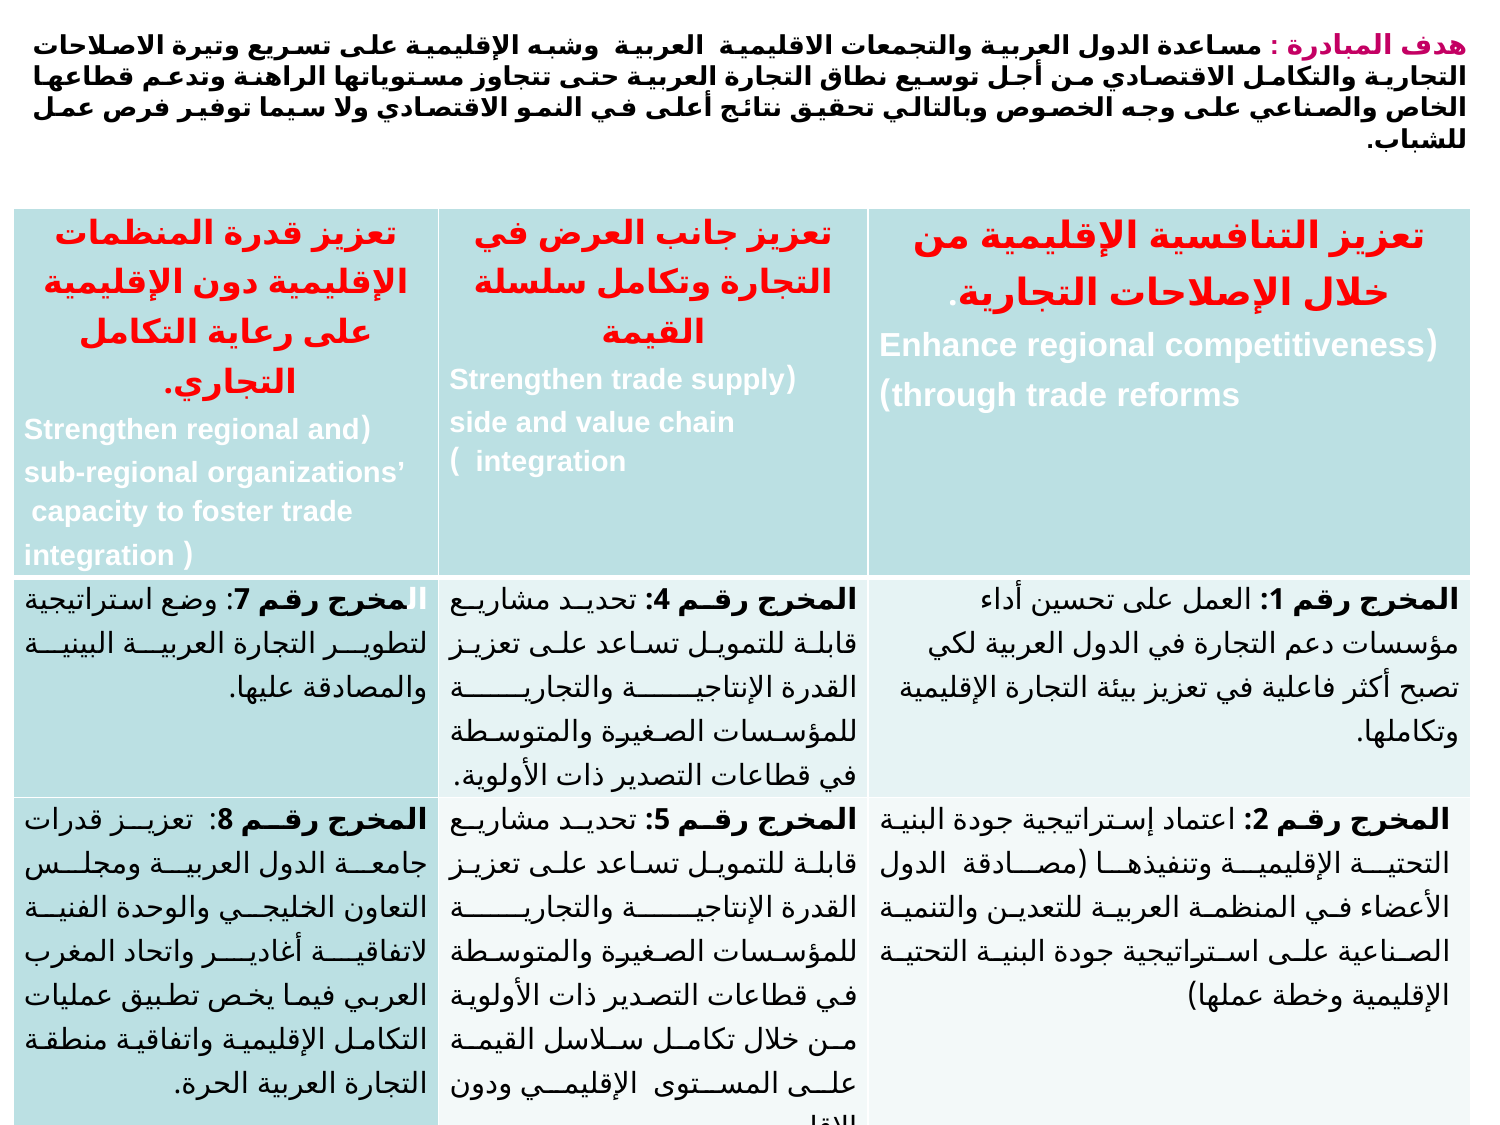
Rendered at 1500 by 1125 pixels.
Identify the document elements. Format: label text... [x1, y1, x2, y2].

table_cell المخرج رقم 1: العمل على تحسين أداء مؤسسات دعم التجارة في الدول العربية لكي تصبح أكثر فاعلية في تعزيز بيئة التجارة الإقليمية وتكاملها. [869, 580, 1470, 797]
table_header تعزيز التنافسية الإقليمية من خلال الإصلاحات التجارية. (Enhance regional competitiveness through trade reforms) [869, 209, 1470, 575]
table_cell المخرج رقم 4: تحديد مشاريع قابلة للتمويل تساعد على تعزيز القدرة الإنتاجية والتجارية للمؤسسات الصغيرة والمتوسطة في قطاعات التصدير ذات الأولوية. [439, 580, 867, 797]
table_cell المخرج رقم 7: وضع استراتيجية لتطوير التجارة العربية البينية والمصادقة عليها. [14, 580, 438, 797]
table_cell المخرج رقم 8: تعزيز قدرات جامعة الدول العربية ومجلس التعاون الخليجي والوحدة الفنية لاتفاقية أغادير واتحاد المغرب العربي فيما يخص تطبيق عمليات التكامل الإقليمية واتفاقية منطقة التجارة العربية الحرة. [14, 798, 438, 1125]
table_header تعزيز جانب العرض في التجارة وتكامل سلسلة القيمة (Strengthen trade supply side and value chain integration ) [439, 209, 867, 575]
table_cell المخرج رقم 5: تحديد مشاريع قابلة للتمويل تساعد على تعزيز القدرة الإنتاجية والتجارية للمؤسسات الصغيرة والمتوسطة في قطاعات التصدير ذات الأولوية من خلال تكامل سلاسل القيمة على المستوى الإقليمي ودون الإقليمي. [439, 798, 867, 1125]
table_cell المخرج رقم 2: اعتماد إستراتيجية جودة البنية التحتية الإقليمية وتنفيذها (مصادقة الدول الأعضاء في المنظمة العربية للتعدين والتنمية الصناعية على استراتيجية جودة البنية التحتية الإقليمية وخطة عملها) [869, 798, 1470, 1125]
table_header تعزيز قدرة المنظمات الإقليمية دون الإقليمية على رعاية التكامل التجاري. (Strengthen regional and sub-regional organizations’ capacity to foster trade ( integration [14, 209, 438, 575]
title هدف المبادرة : مساعدة الدول العربية والتجمعات الاقليمية العربية وشبه الإقليمية على تسريع وتيرة الاصلاحات التجارية والتكامل الاقتصادي من أجل توسيع نطاق التجارة العربية حتى تتجاوز مستوياتها الراهنة وتدعم قطاعها الخاص والصناعي على وجه الخصوص وبالتالي تحقيق نتائج أعلى في النمو الاقتصادي ولا سيما توفير فرص عمل للشباب. [17, 18, 1483, 195]
